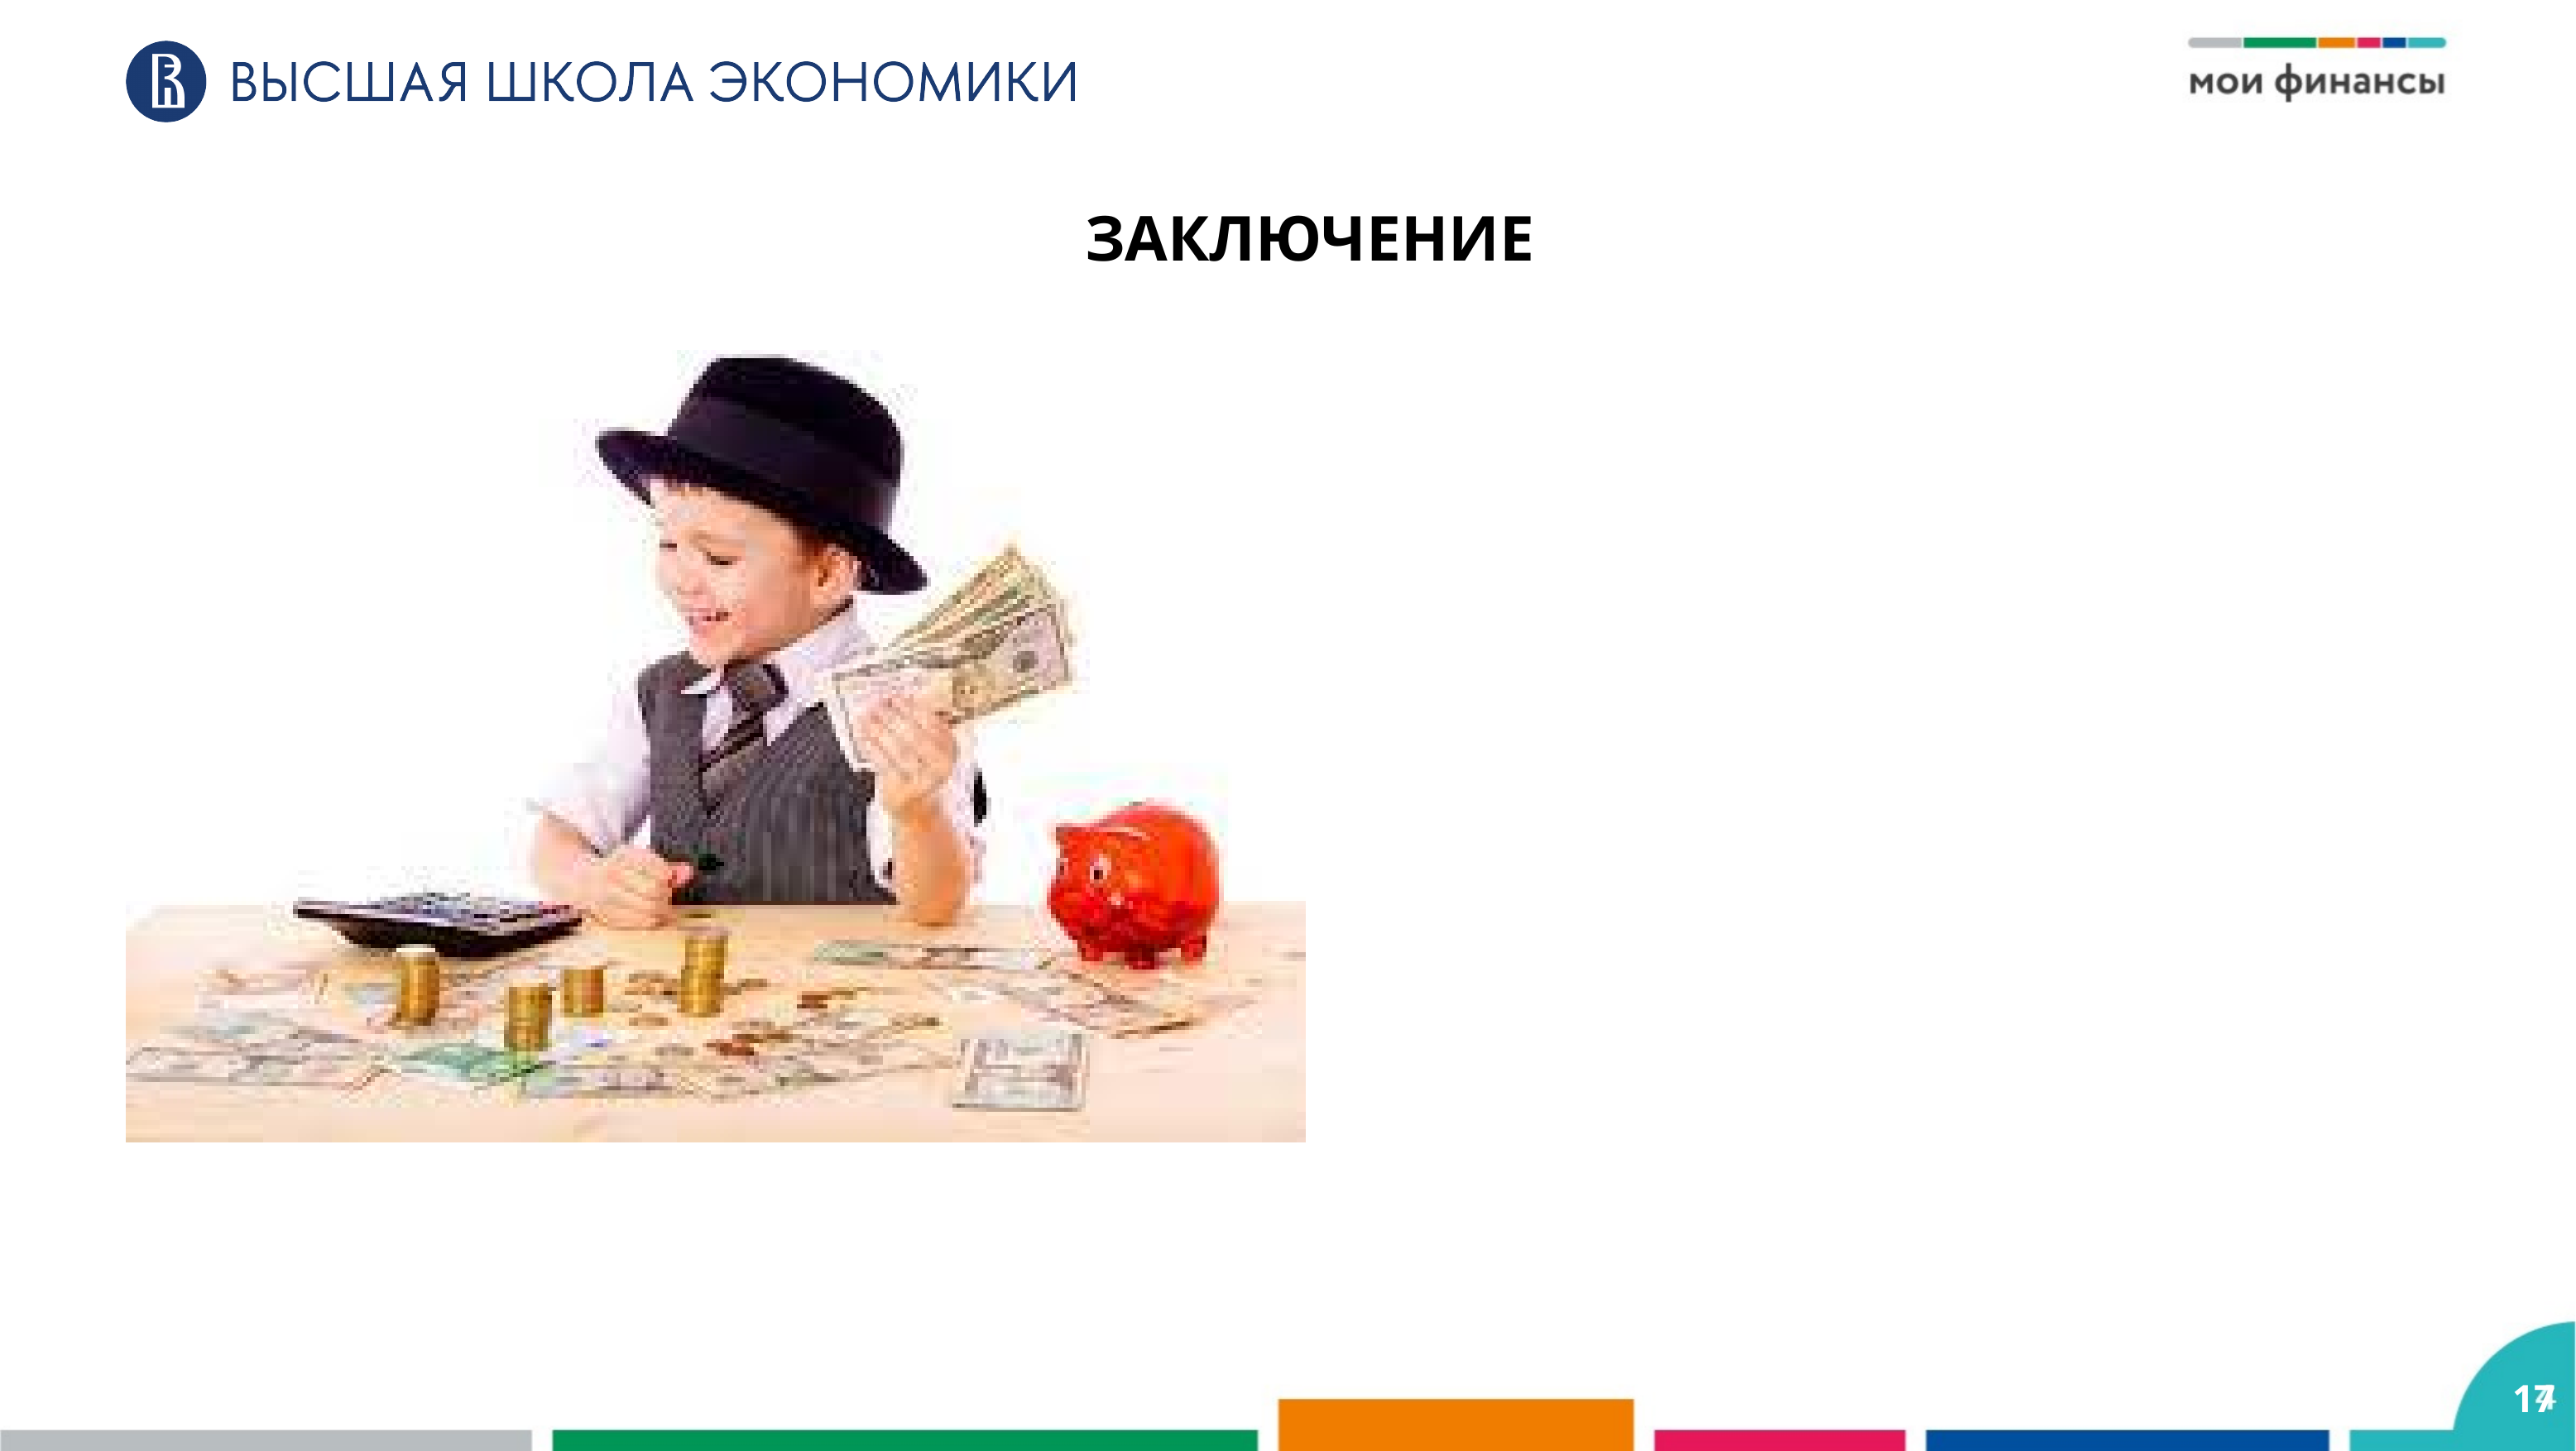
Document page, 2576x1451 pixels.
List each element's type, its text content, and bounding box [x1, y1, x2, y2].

text_box ЗАКЛЮЧЕНИЕ [44, 189, 2576, 284]
picture [0, 0, 2576, 1451]
slide_number 17 [2470, 1365, 2576, 1430]
